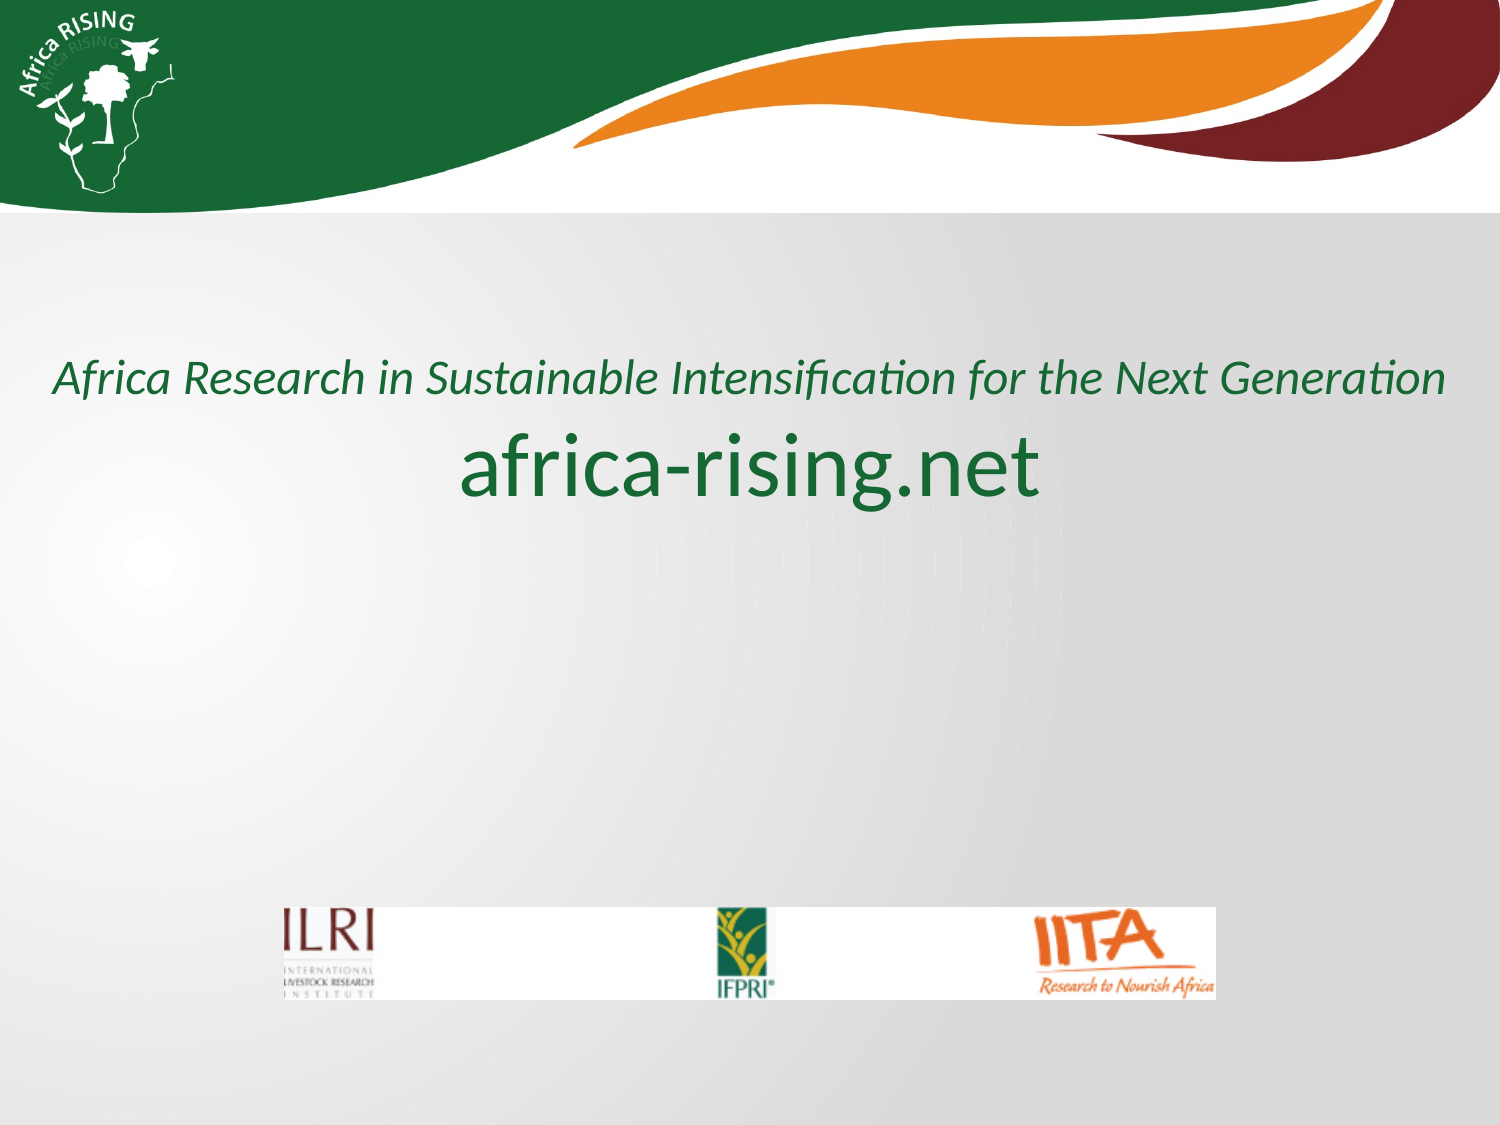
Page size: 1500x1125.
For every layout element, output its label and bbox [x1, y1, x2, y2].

picture [0, 0, 1500, 213]
picture [284, 907, 1216, 1000]
